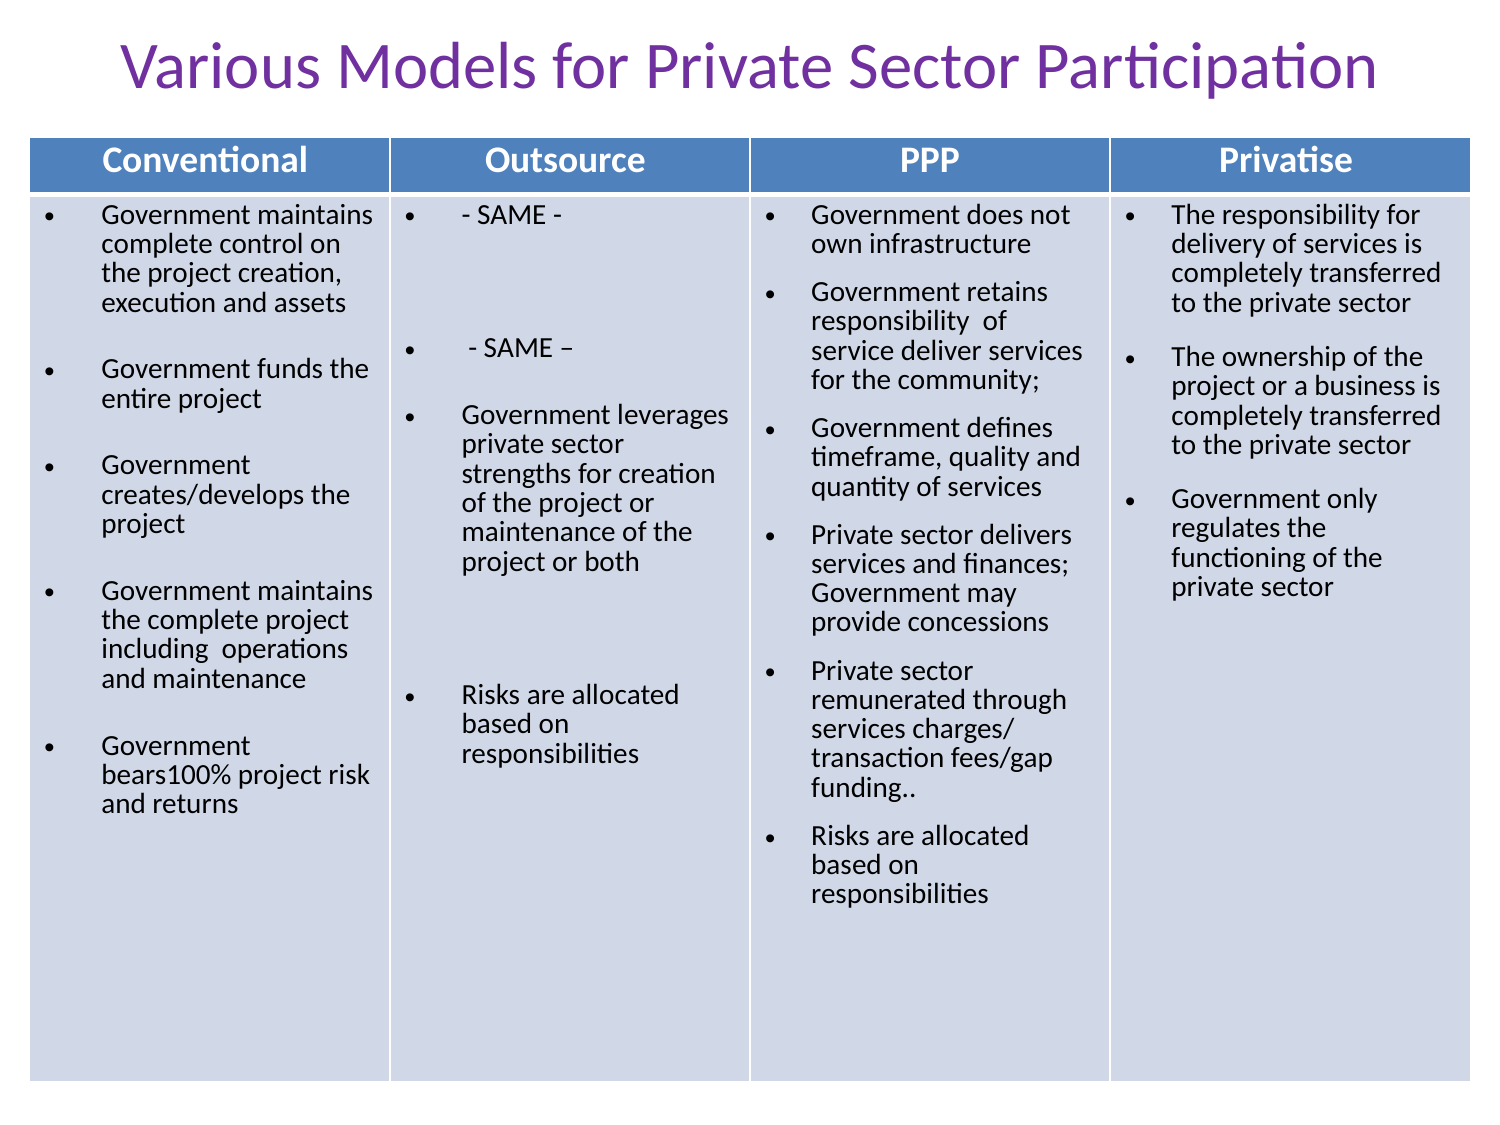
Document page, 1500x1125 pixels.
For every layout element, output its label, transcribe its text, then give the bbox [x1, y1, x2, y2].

table_cell Government does not own infrastructure Government retains responsibility of service deliver services for the community; Government defines timeframe, quality and quantity of services Private sector delivers services and finances; Government may provide concessions Private sector remunerated through services charges/ transaction fees/gap funding.. Risks are allocated based on responsibilities [751, 197, 1109, 1081]
table_header Conventional [30, 138, 389, 192]
slide_number 23 [1074, 1042, 1425, 1103]
table_header PPP [751, 138, 1109, 192]
table_cell - SAME - - SAME – Government leverages private sector strengths for creation of the project or maintenance of the project or both Risks are allocated based on responsibilities [391, 197, 749, 1081]
title Various Models for Private Sector Participation [75, 45, 1425, 79]
table_cell Government maintains complete control on the project creation, execution and assets Government funds the entire project Government creates/develops the project Government maintains the complete project including operations and maintenance Government bears100% project risk and returns [30, 197, 389, 1081]
table_header Privatise [1111, 138, 1470, 192]
table_cell The responsibility for delivery of services is completely transferred to the private sector The ownership of the project or a business is completely transferred to the private sector Government only regulates the functioning of the private sector [1111, 197, 1470, 1081]
table_header Outsource [391, 138, 749, 192]
